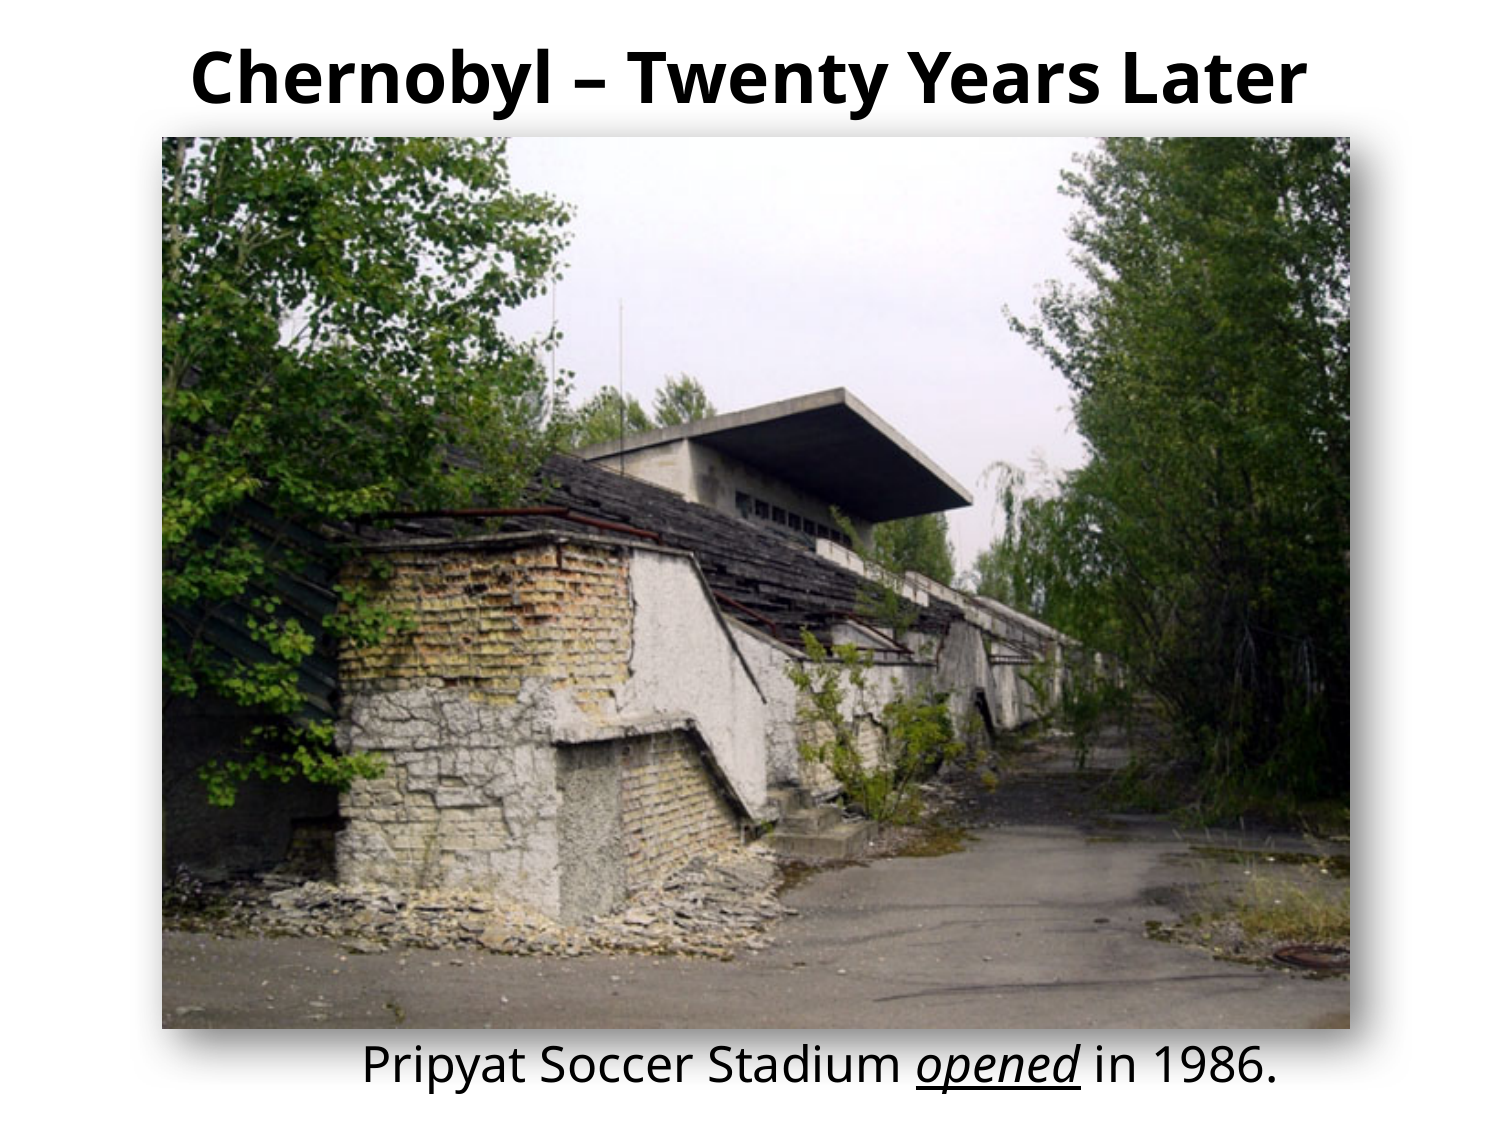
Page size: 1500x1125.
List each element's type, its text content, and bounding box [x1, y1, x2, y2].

title Chernobyl – Twenty Years Later [75, 0, 1425, 150]
picture [162, 137, 1351, 1030]
text_box Pripyat Soccer Stadium opened in 1986. [346, 1038, 1294, 1100]
